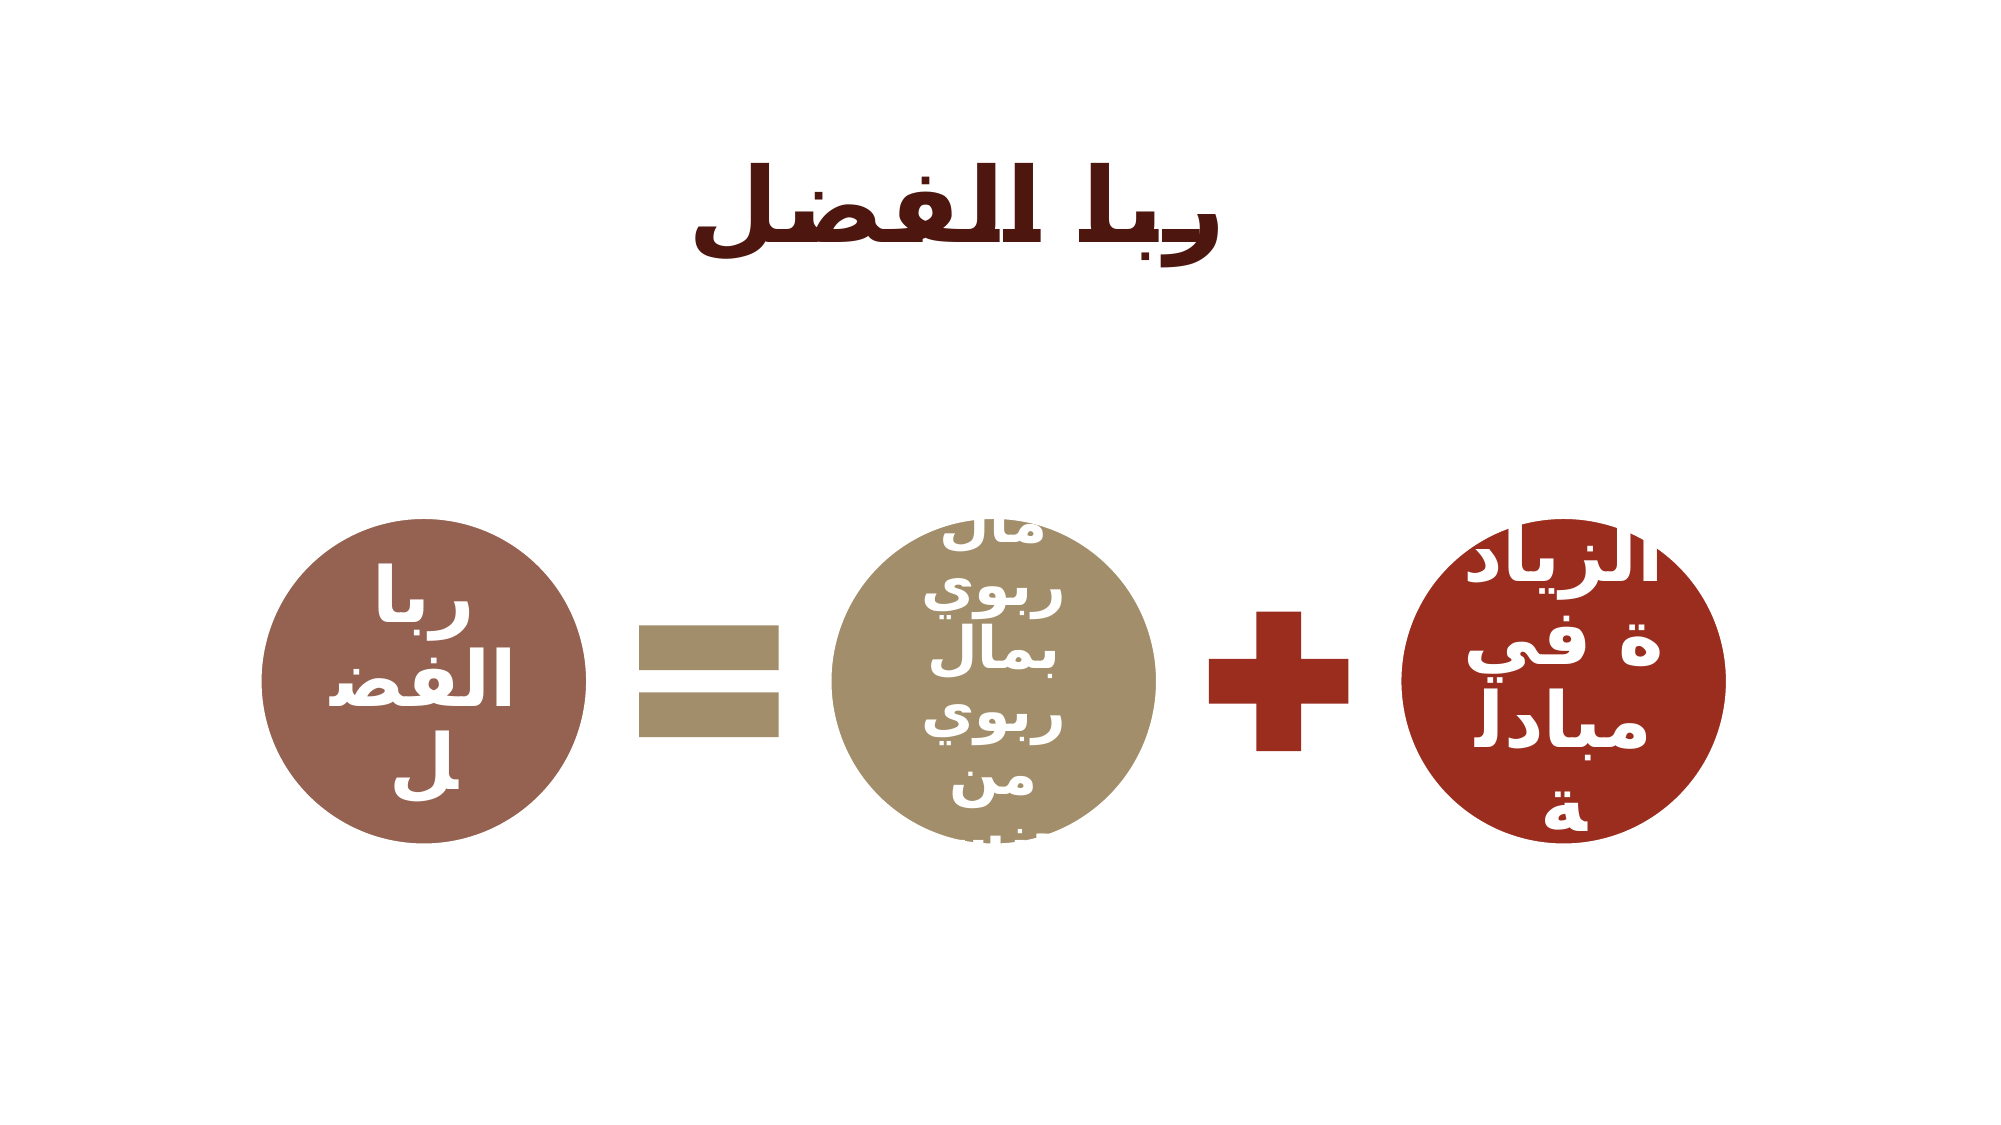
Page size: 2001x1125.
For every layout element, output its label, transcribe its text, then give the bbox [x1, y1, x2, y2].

text_box ربا الفضل [363, 130, 1551, 271]
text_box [259, 337, 1728, 1026]
